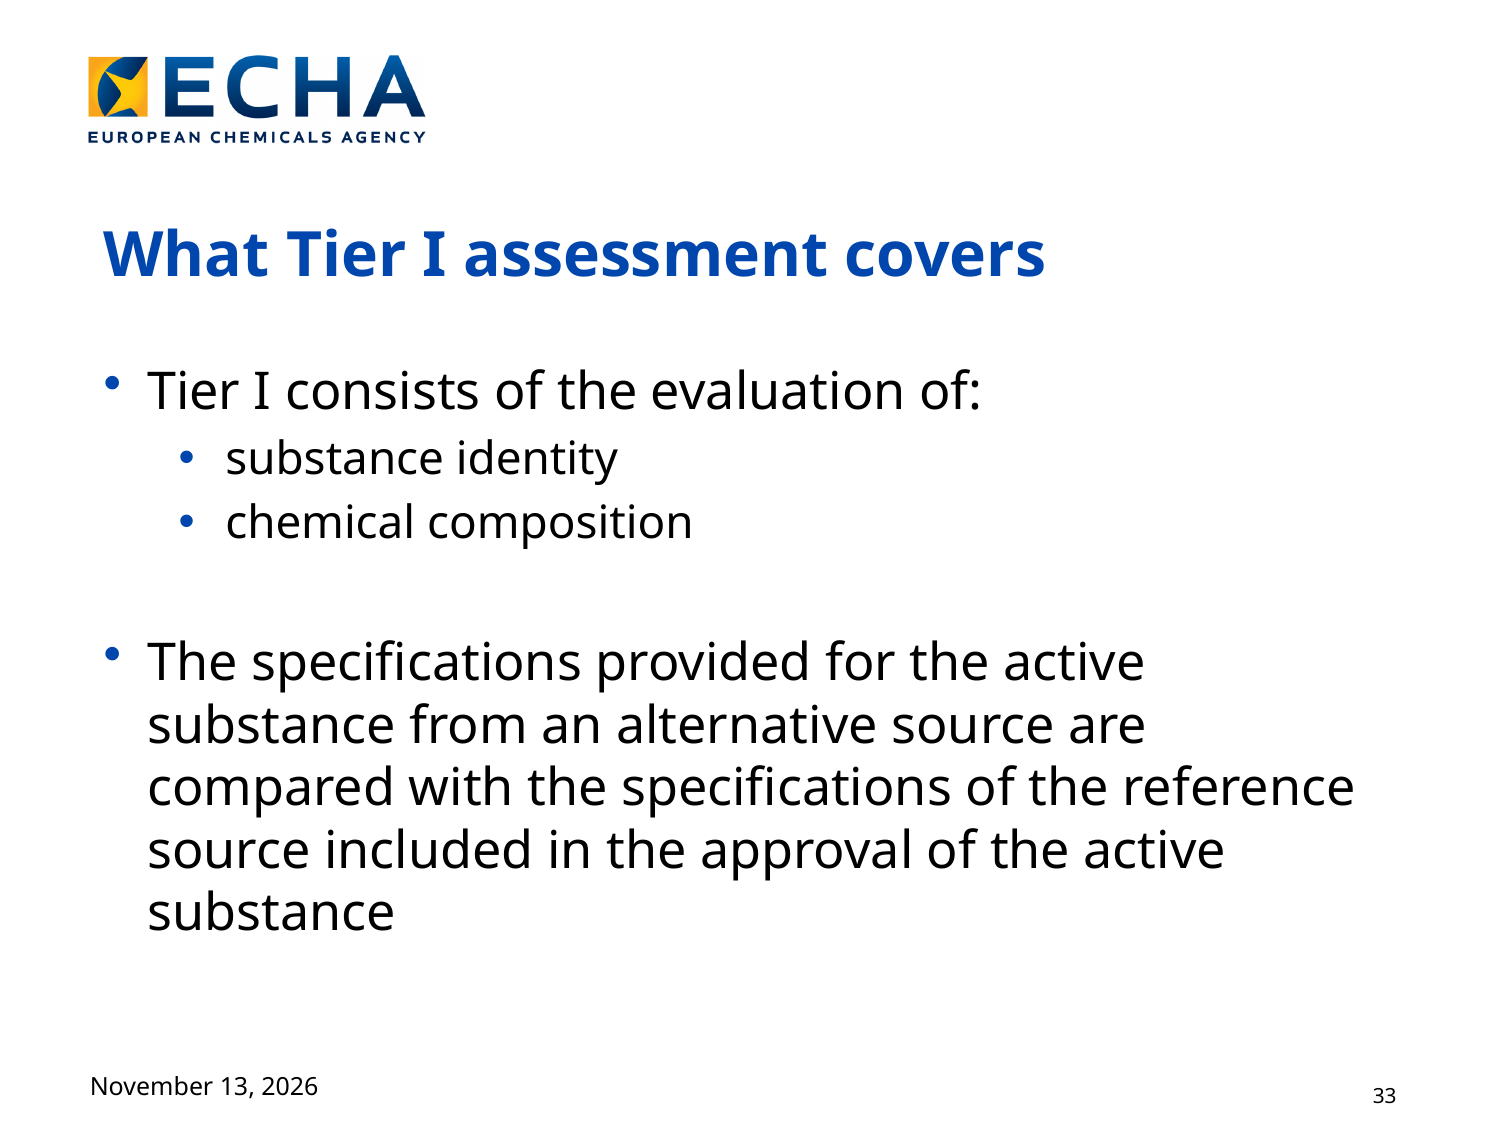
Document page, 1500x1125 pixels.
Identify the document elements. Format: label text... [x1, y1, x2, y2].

slide_number 33 [1174, 1074, 1412, 1125]
picture [88, 54, 426, 144]
list Tier I consists of the evaluation of: substance identity chemical composition The specifications provided for the active substance from an alternative source are compared with the specifications of the reference source included in the approval of the active substance [88, 349, 1412, 1000]
list What Tier I assessment covers [88, 206, 1412, 296]
text_box 9 October 2014 [75, 1063, 425, 1125]
